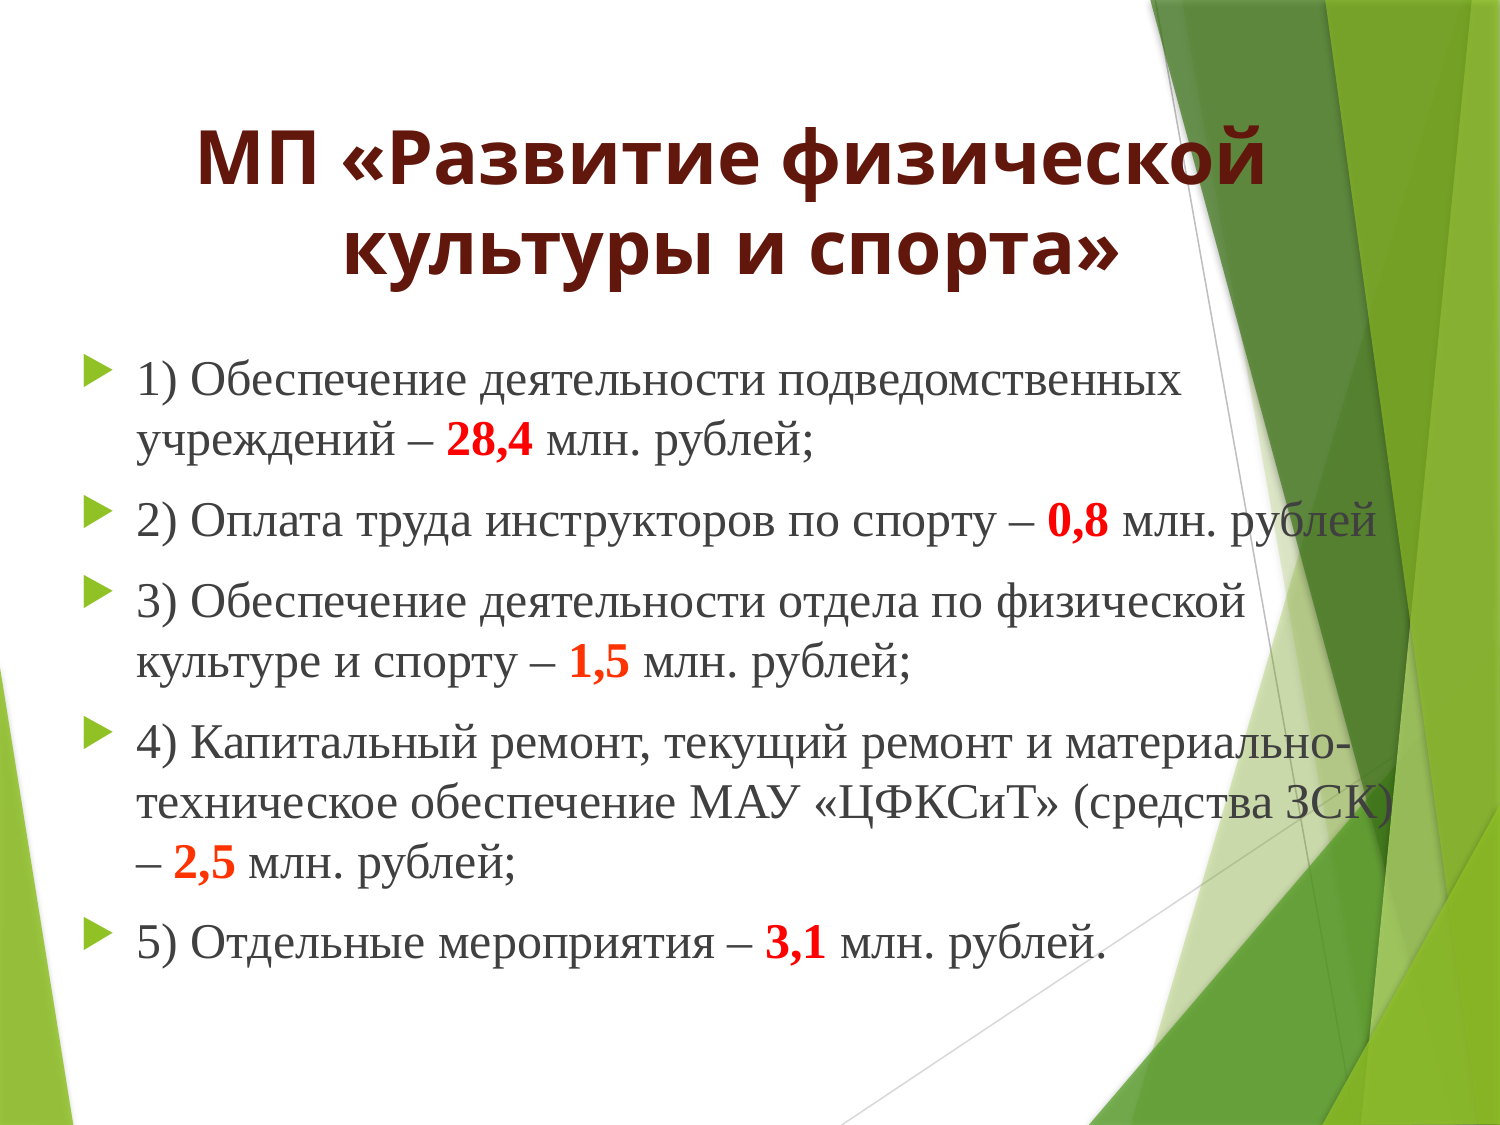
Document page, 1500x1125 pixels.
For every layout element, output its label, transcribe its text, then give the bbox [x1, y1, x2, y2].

list 1) Обеспечение деятельности подведомственных учреждений – 28,4 млн. рублей; 2) Оплата труда инструкторов по спорту – 0,8 млн. рублей 3) Обеспечение деятельности отдела по физической культуре и спорту – 1,5 млн. рублей; 4) Капитальный ремонт, текущий ремонт и материально-техническое обеспечение МАУ «ЦФКСиТ» (средства ЗСК) – 2,5 млн. рублей; 5) Отдельные мероприятия – 3,1 млн. рублей. [64, 338, 1436, 1083]
title МП «Развитие физической культуры и спорта» [99, 101, 1365, 338]
